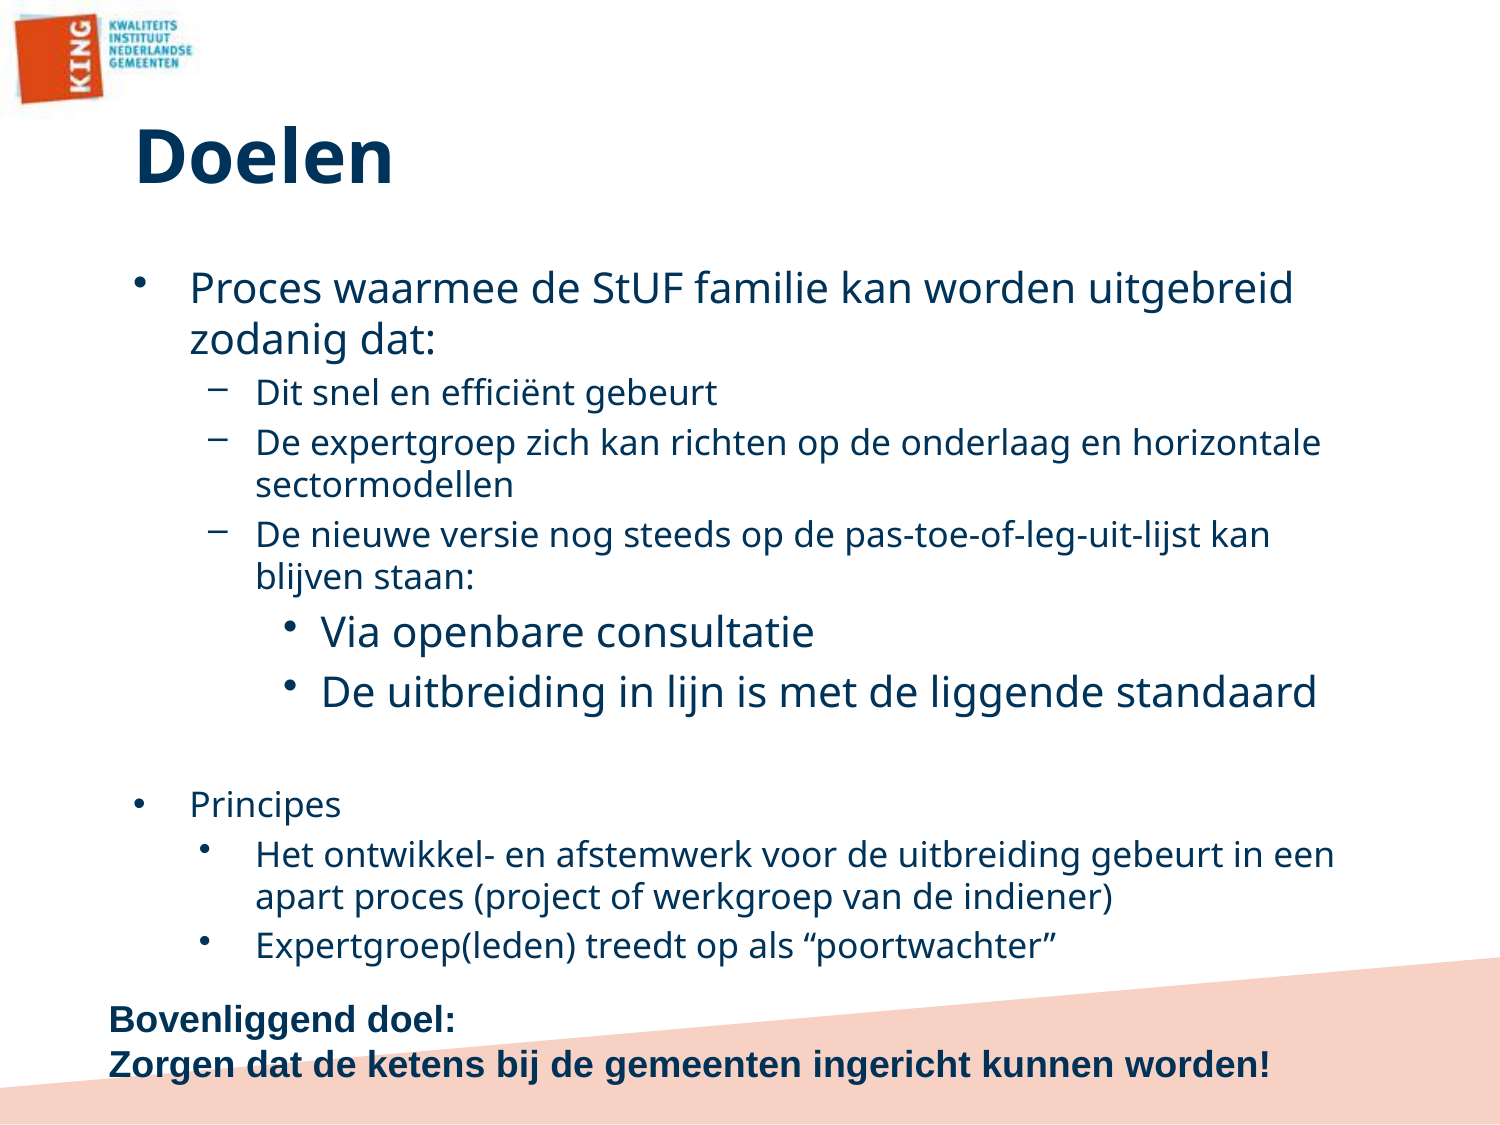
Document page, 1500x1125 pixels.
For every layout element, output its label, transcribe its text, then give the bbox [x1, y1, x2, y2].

text_box Bovenliggend doel: Zorgen dat de ketens bij de gemeenten ingericht kunnen worden! [93, 987, 1288, 1093]
picture [0, 0, 207, 119]
title Doelen [118, 88, 1382, 219]
list Proces waarmee de StUF familie kan worden uitgebreid zodanig dat: Dit snel en efficiënt gebeurt De expertgroep zich kan richten op de onderlaag en horizontale sectormodellen De nieuwe versie nog steeds op de pas-toe-of-leg-uit-lijst kan blijven staan: Via openbare consultatie De uitbreiding in lijn is met de liggende standaard Principes Het ontwikkel- en afstemwerk voor de uitbreiding gebeurt in een apart proces (project of werkgroep van de indiener) Expertgroep(leden) treedt op als “poortwachter” [118, 253, 1382, 975]
